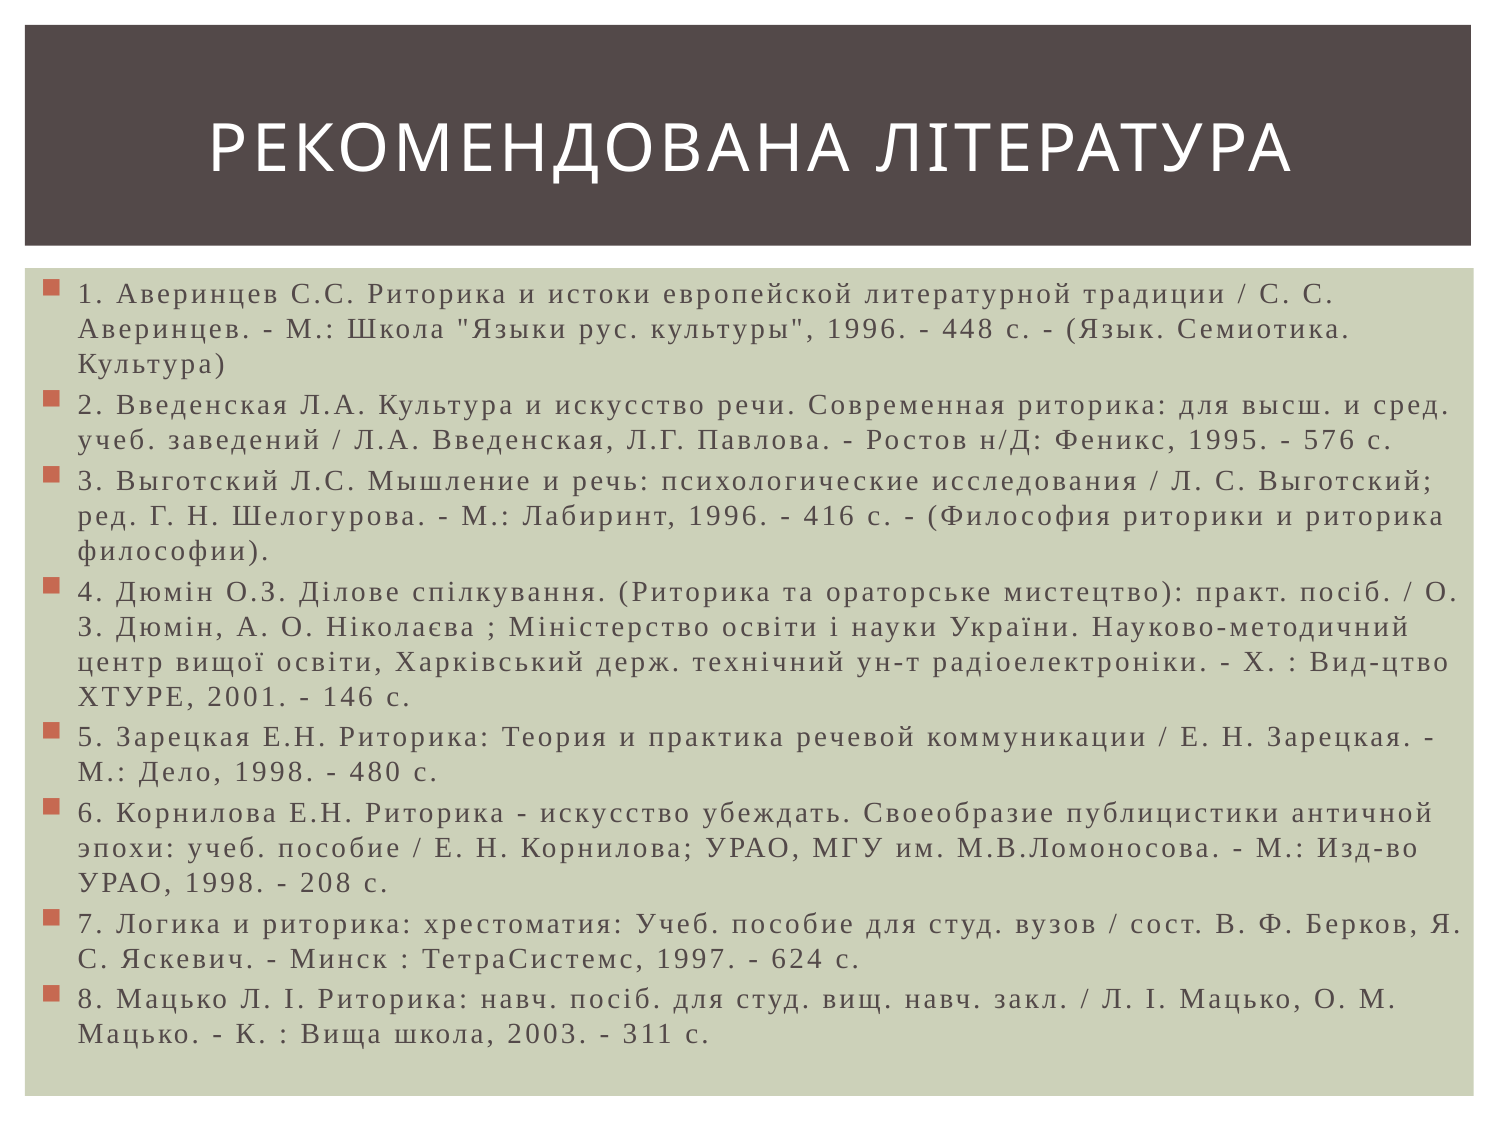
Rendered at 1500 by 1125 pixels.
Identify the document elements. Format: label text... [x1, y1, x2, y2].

list 1. Аверинцев С.С. Риторика и истоки европейской литературной традиции / С. С. Аверинцев. - М.: Школа "Языки рус. культуры", 1996. - 448 с. - (Язык. Семиотика. Культура) 2. Введенская Л.А. Культура и искусство речи. Современная риторика: для высш. и сред. учеб. заведений / Л.А. Введенская, Л.Г. Павлова. - Ростов н/Д: Феникс, 1995. - 576 с. 3. Выготский Л.С. Мышление и речь: психологические исследования / Л. С. Выготский; ред. Г. Н. Шелогурова. - М.: Лабиринт, 1996. - 416 с. - (Философия риторики и риторика философии). 4. Дюмін О.З. Ділове спілкування. (Риторика та ораторське мистецтво): практ. посіб. / О. З. Дюмін, А. О. Ніколаєва ; Міністерство освіти і науки України. Науково-методичний центр вищої освіти, Харківський держ. технічний ун-т радіоелектроніки. - Х. : Вид-цтво ХТУРЕ, 2001. - 146 с. 5. Зарецкая Е.Н. Риторика: Теория и практика речевой коммуникации / Е. Н. Зарецкая. - М.: Дело, 1998. - 480 с. 6. Корнилова Е.Н. Риторика - искусство убеждать. Своеобразие публицистики античной эпохи: учеб. пособие / Е. Н. Корнилова; УРАО, МГУ им. М.В.Ломоносова. - М.: Изд-во УРАО, 1998. - 208 с. 7. Логика и риторика: хрестоматия: Учеб. пособие для студ. вузов / сост. В. Ф. Берков, Я. С. Яскевич. - Минск : ТетраСистемс, 1997. - 624 с. 8. Мацько Л. І. Риторика: навч. посіб. для студ. вищ. навч. закл. / Л. І. Мацько, О. М. Мацько. - К. : Вища школа, 2003. - 311 с. [17, 267, 1483, 1094]
title РЕКОМЕНДОВАНА ЛІТЕРАТУРА [62, 58, 1438, 232]
